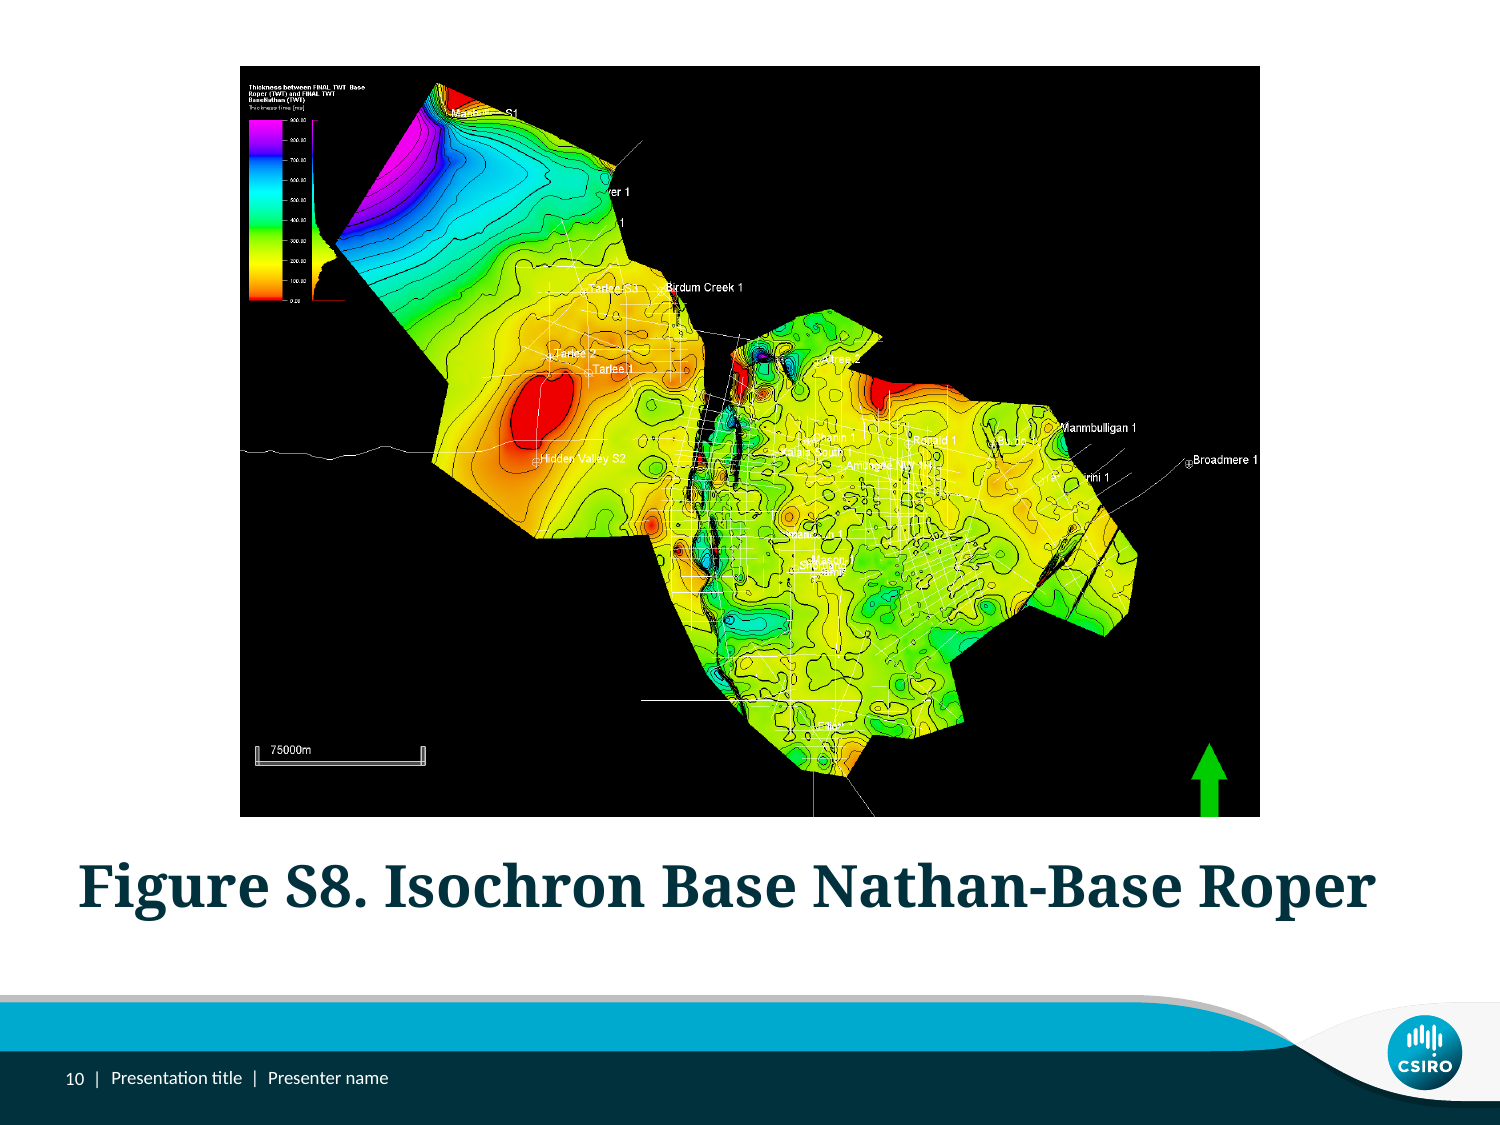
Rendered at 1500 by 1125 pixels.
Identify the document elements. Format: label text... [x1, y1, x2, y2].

title Figure S8. Isochron Base Nathan-Base Roper [78, 849, 1472, 942]
slide_number 10 | [54, 1067, 102, 1088]
footer Presentation title | Presenter name [111, 1067, 1110, 1088]
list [239, 66, 1260, 817]
